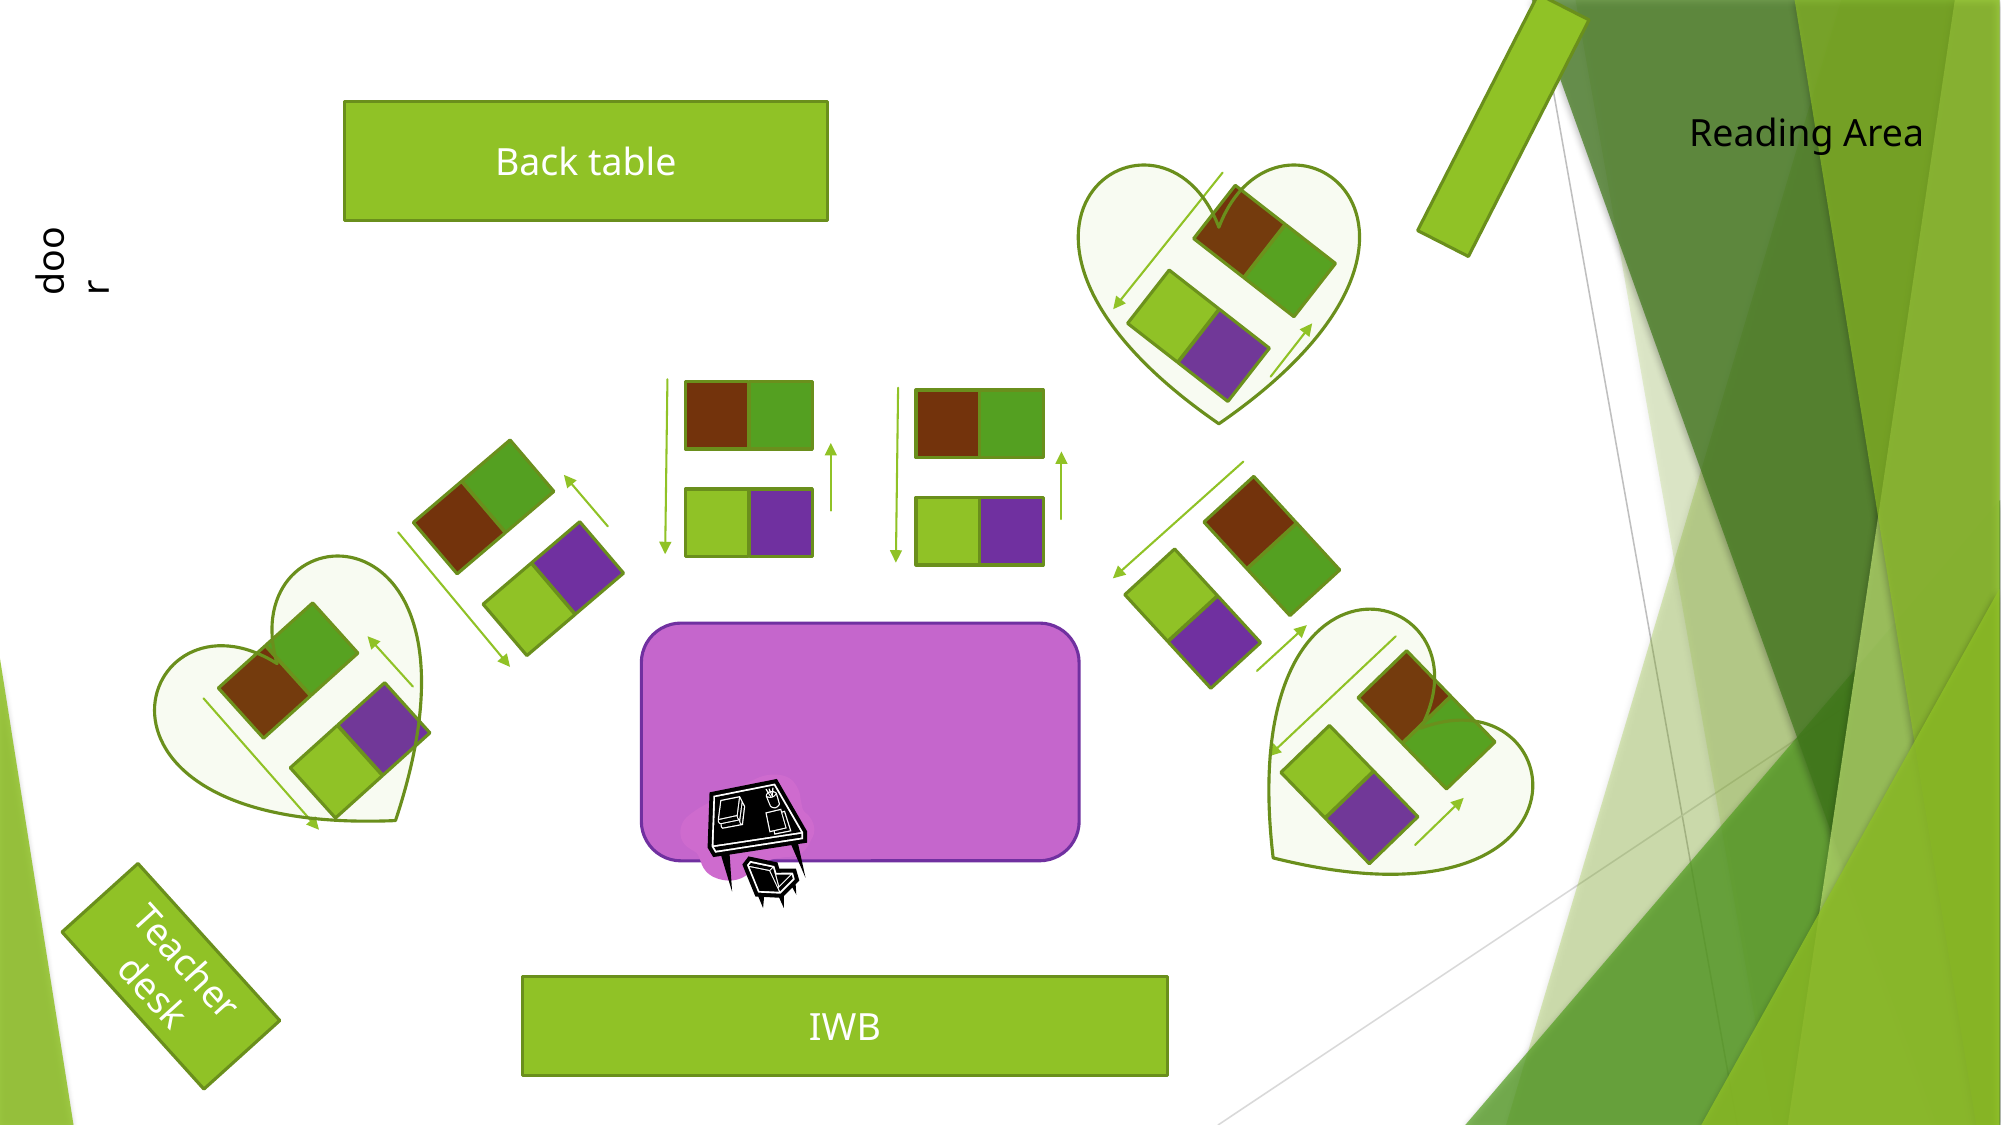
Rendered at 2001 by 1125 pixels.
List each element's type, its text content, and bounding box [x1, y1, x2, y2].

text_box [1304, 666, 1472, 845]
text_box [1229, 163, 1362, 336]
text_box [1267, 679, 1535, 876]
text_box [1149, 491, 1316, 671]
text_box Reading Area [1674, 101, 1944, 161]
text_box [239, 620, 407, 800]
text_box Back table [343, 100, 829, 222]
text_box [1148, 202, 1315, 382]
text_box door [18, 200, 124, 311]
text_box [270, 554, 424, 773]
text_box [1321, 607, 1436, 665]
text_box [664, 378, 832, 557]
text_box [1171, 390, 1266, 426]
text_box [639, 621, 1081, 863]
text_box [433, 458, 601, 637]
text_box [251, 808, 402, 823]
picture [685, 780, 822, 915]
text_box Teacher desk [60, 862, 281, 1091]
text_box IWB [521, 975, 1169, 1077]
text_box [1076, 163, 1208, 364]
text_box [895, 387, 1062, 566]
text_box [152, 644, 235, 803]
text_box [1416, 0, 1591, 258]
